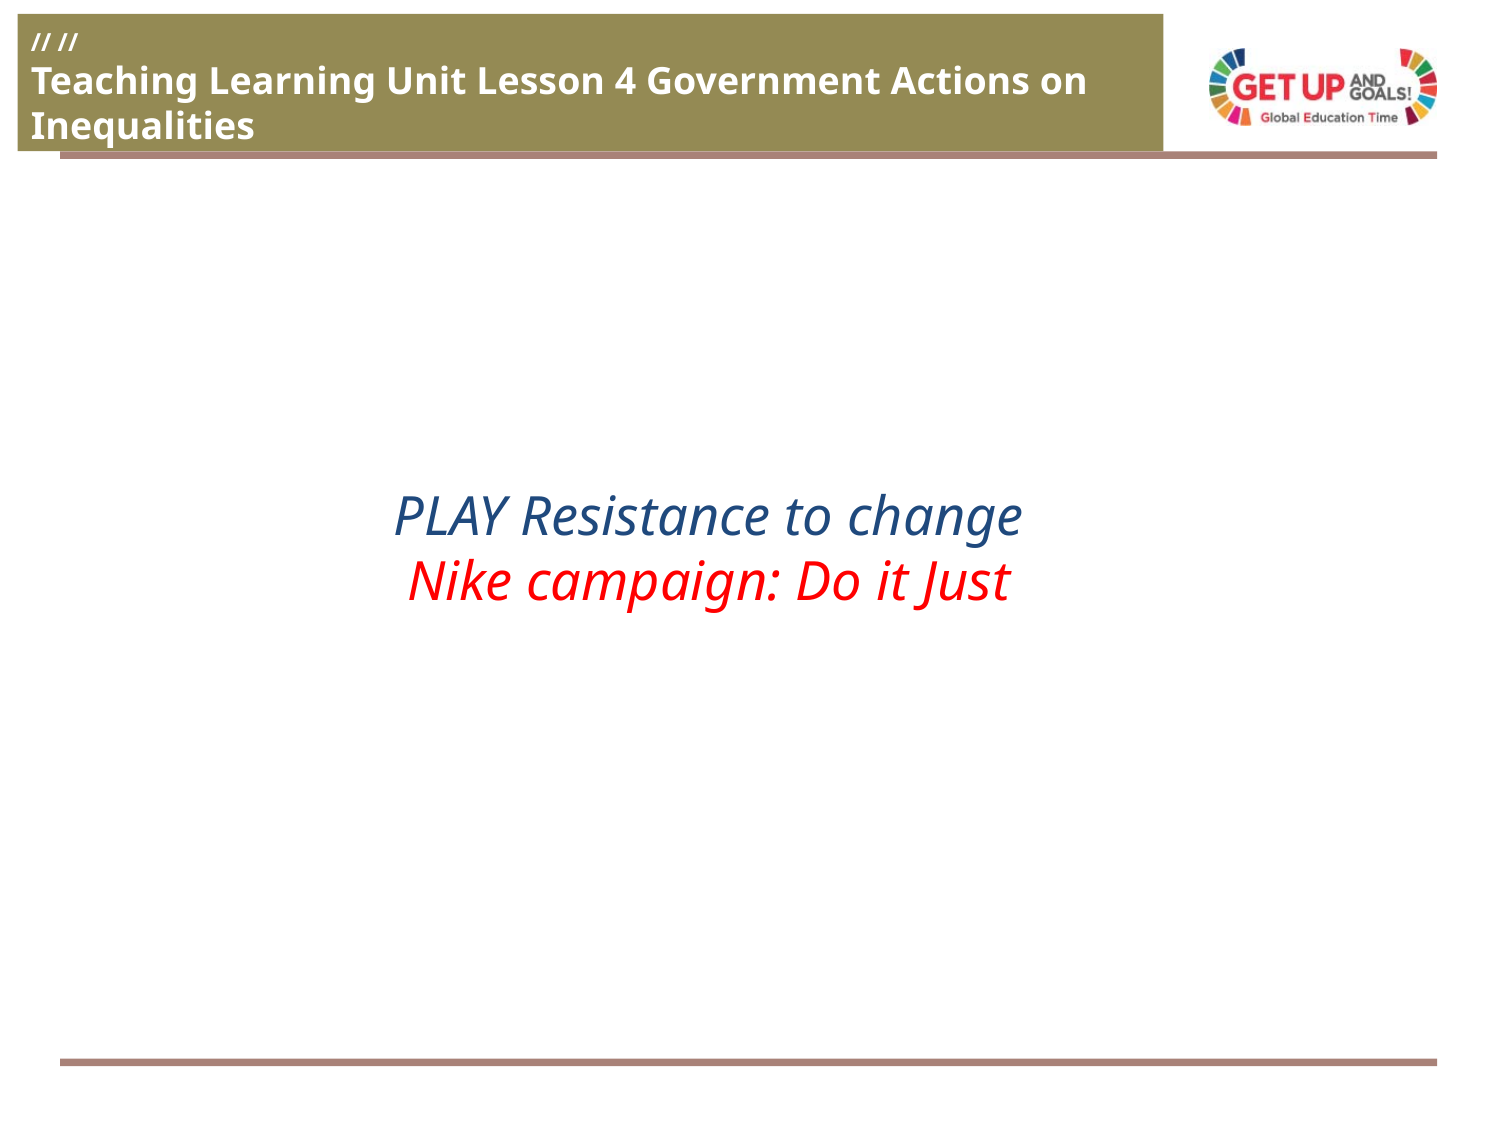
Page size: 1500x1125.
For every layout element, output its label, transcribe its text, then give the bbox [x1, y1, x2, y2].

text_box [60, 151, 1438, 159]
text_box [60, 1058, 1438, 1067]
picture [1209, 47, 1437, 127]
text_box PLAY Resistance to change Nike campaign: Do it Just [301, 468, 1117, 658]
text_box // // Teaching Learning Unit Lesson 4 Government Actions on Inequalities [17, 13, 1164, 152]
